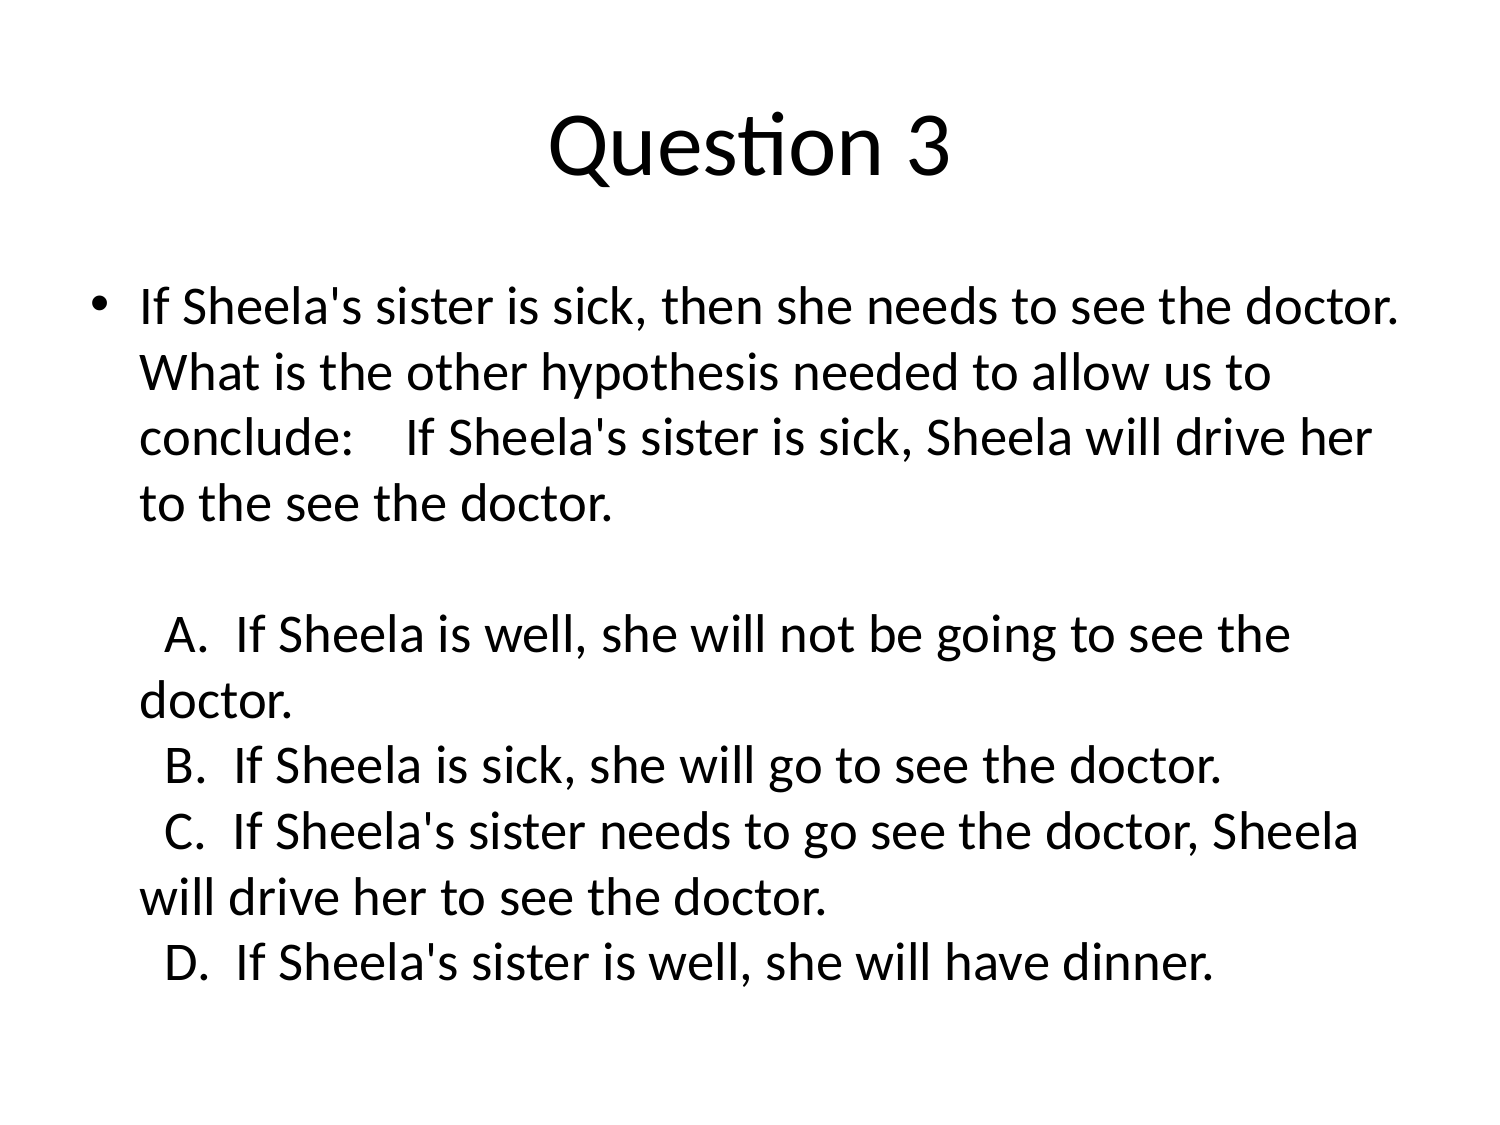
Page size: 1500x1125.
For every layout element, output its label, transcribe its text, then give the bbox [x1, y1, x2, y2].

list If Sheela's sister is sick, then she needs to see the doctor. What is the other hypothesis needed to allow us to conclude: If Sheela's sister is sick, Sheela will drive her to the see the doctor. A. If Sheela is well, she will not be going to see the doctor. B. If Sheela is sick, she will go to see the doctor. C. If Sheela's sister needs to go see the doctor, Sheela will drive her to see the doctor. D. If Sheela's sister is well, she will have dinner. [75, 262, 1425, 1005]
title Question 3 [75, 45, 1425, 233]
